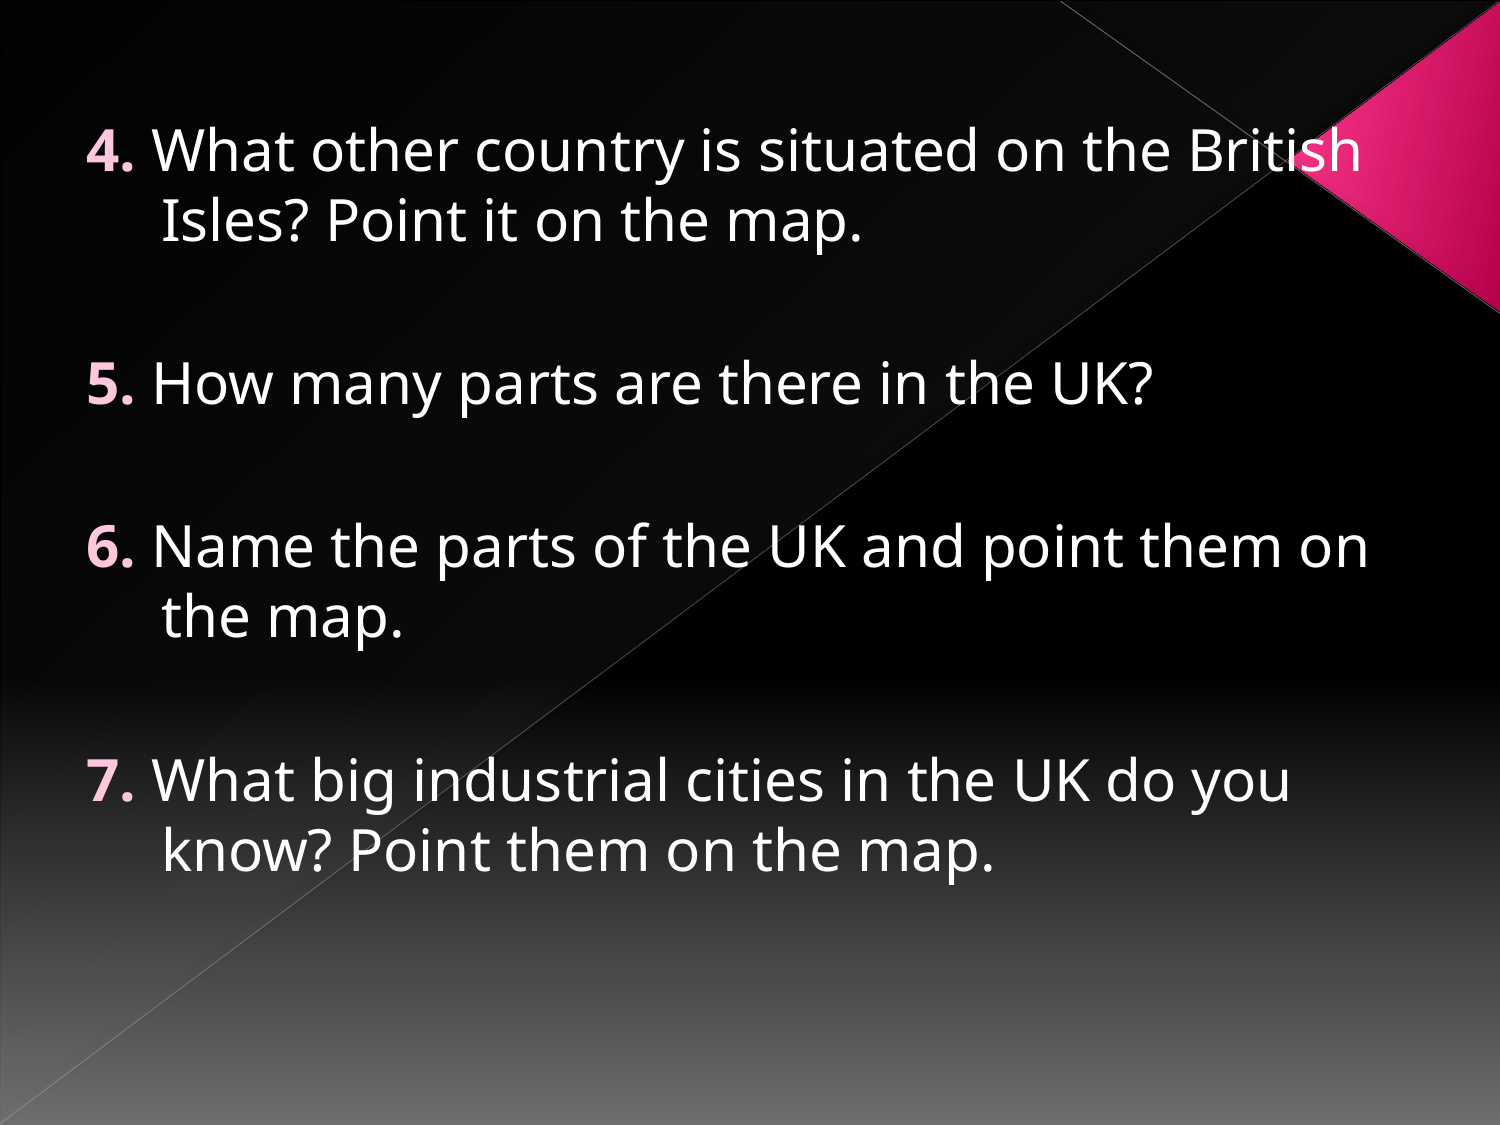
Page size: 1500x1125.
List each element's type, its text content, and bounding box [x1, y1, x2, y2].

list 4. What other country is situated on the British Isles? Point it on the map. 5. How many parts are there in the UK? 6. Name the parts of the UK and point them on the map. 7. What big industrial cities in the UK do you know? Point them on the map. [62, 105, 1407, 985]
